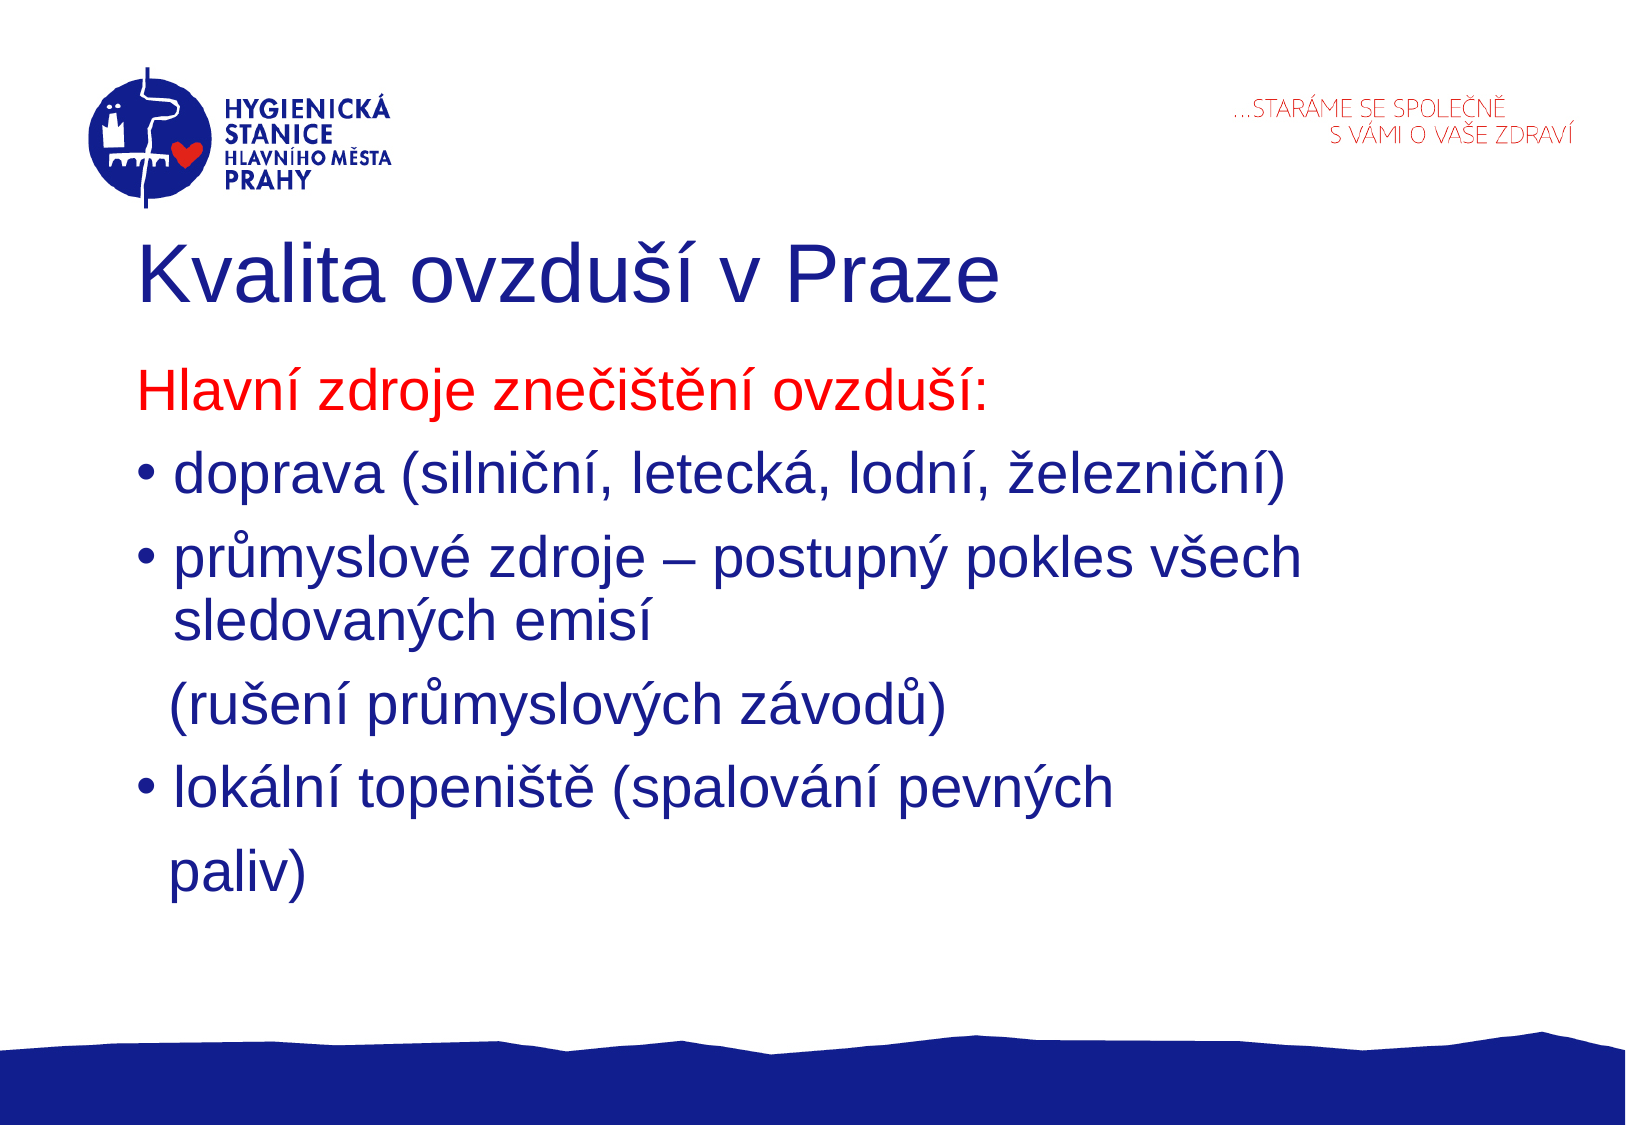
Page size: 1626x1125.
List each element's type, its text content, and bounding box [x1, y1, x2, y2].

title Kvalita ovzduší v Praze [121, 166, 1523, 352]
picture [0, 0, 1626, 1125]
list Hlavní zdroje znečištění ovzduší: doprava (silniční, letecká, lodní, železniční) průmyslové zdroje – postupný pokles všech sledovaných emisí (rušení průmyslových závodů) lokální topeniště (spalování pevných paliv) [121, 352, 1523, 1010]
